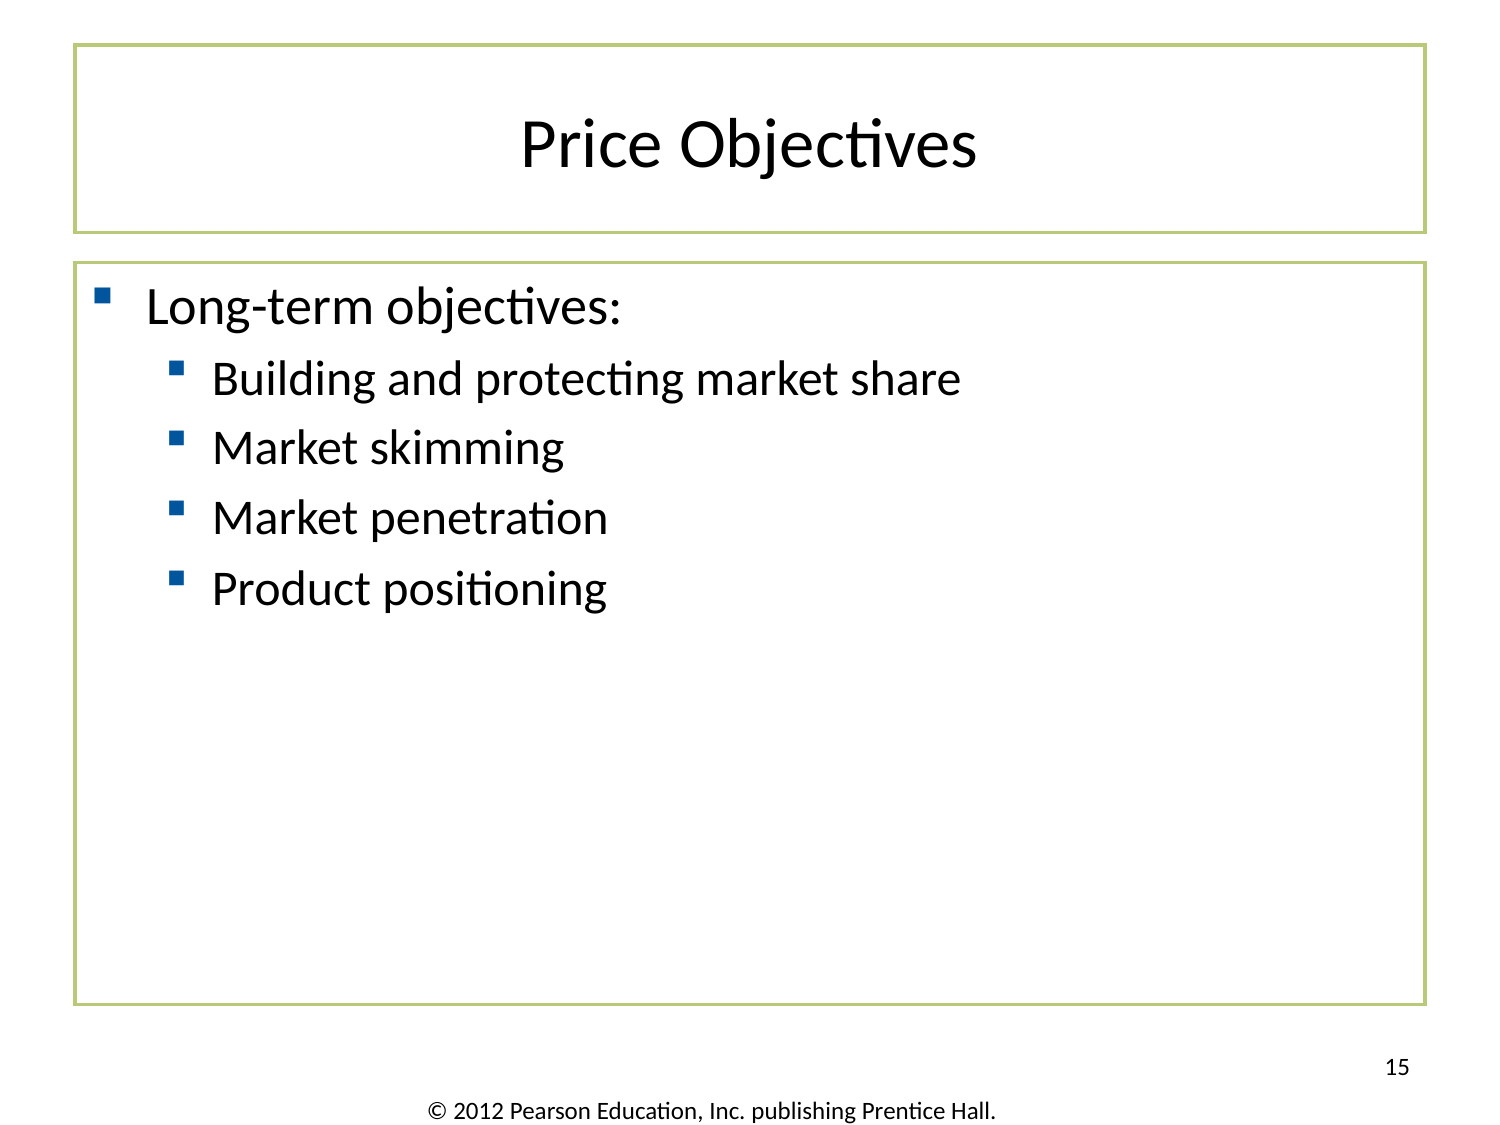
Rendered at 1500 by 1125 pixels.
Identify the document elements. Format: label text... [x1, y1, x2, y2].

list Long-term objectives: Building and protecting market share Market skimming Market penetration Product positioning [73, 261, 1427, 1006]
slide_number 15 [1074, 1042, 1425, 1103]
title Price Objectives [73, 43, 1427, 234]
